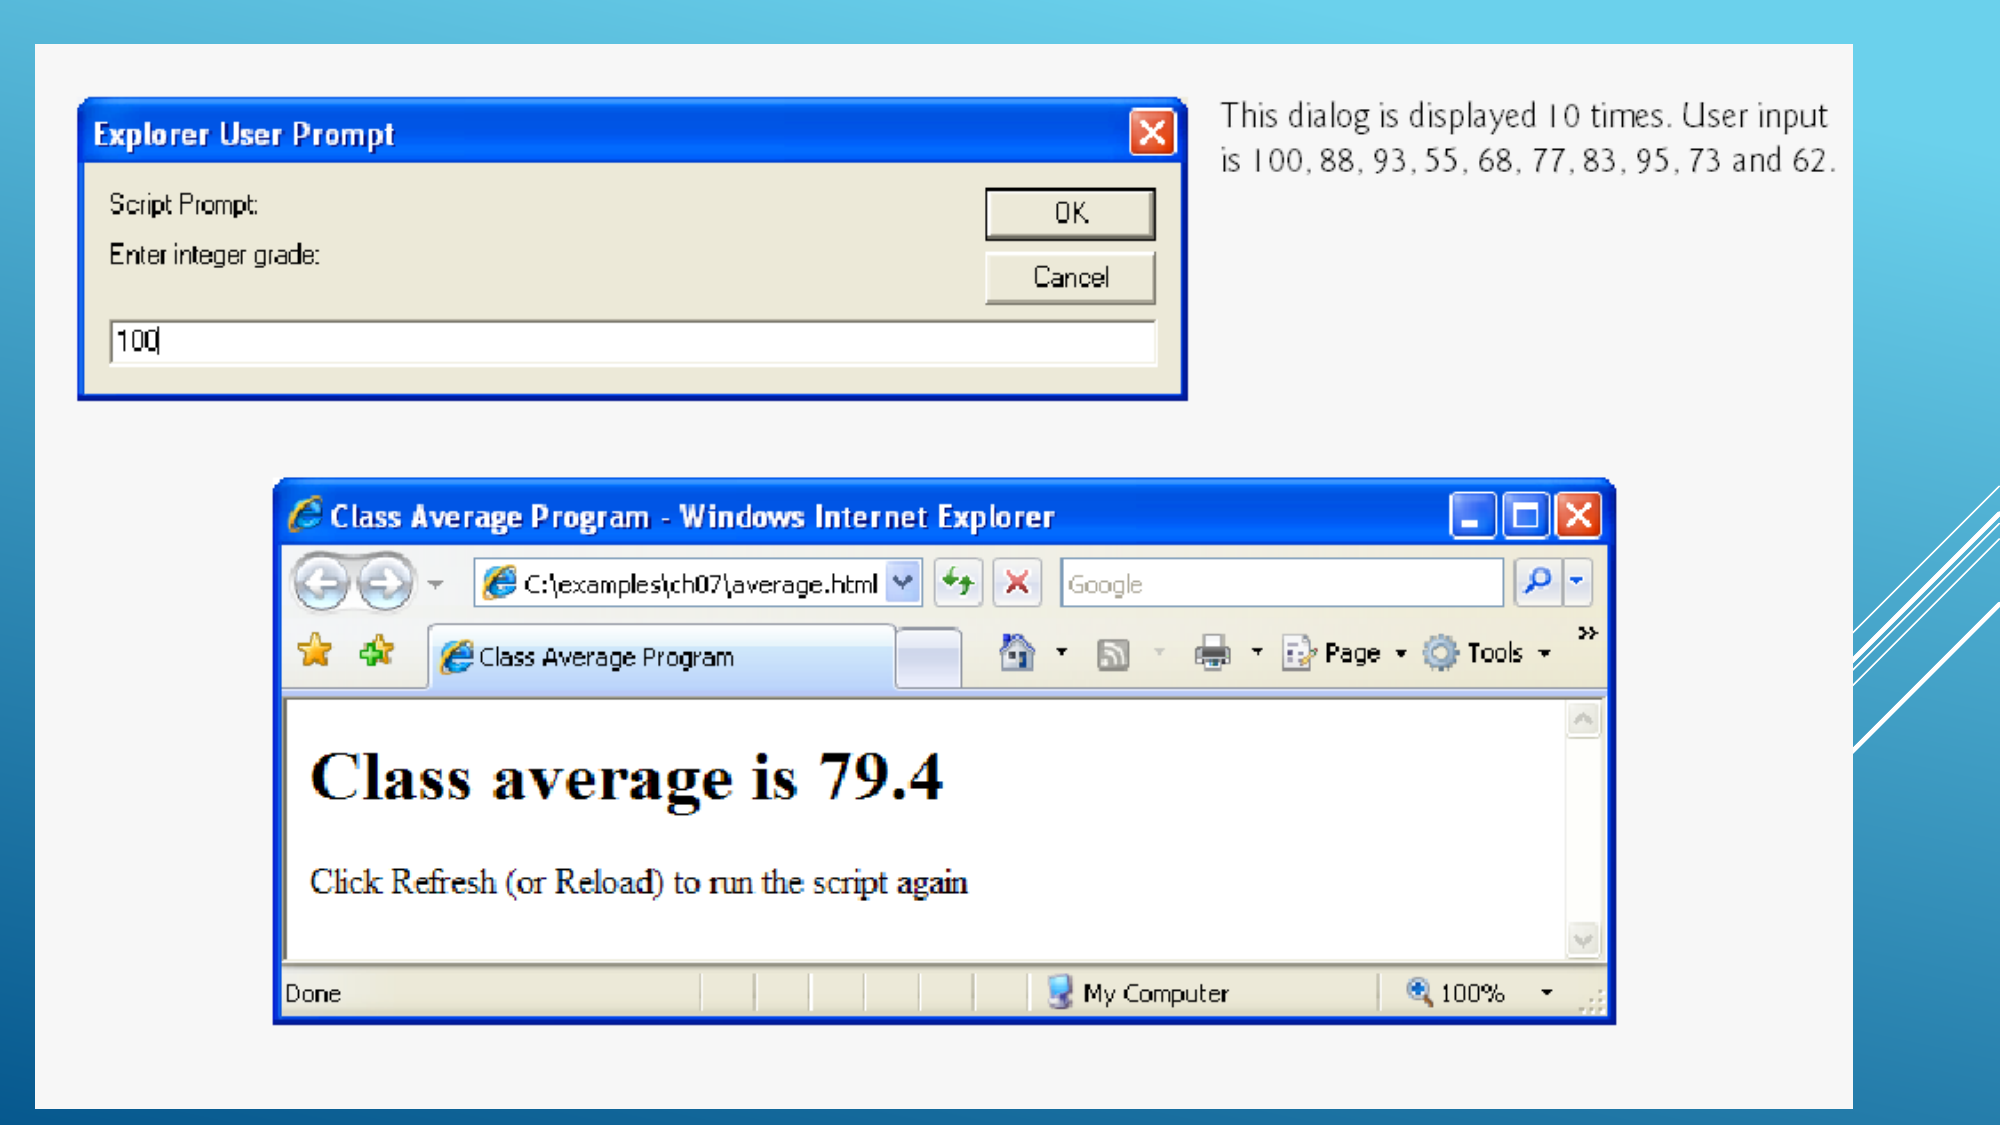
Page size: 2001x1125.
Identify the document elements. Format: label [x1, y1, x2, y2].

picture [35, 44, 1854, 1109]
